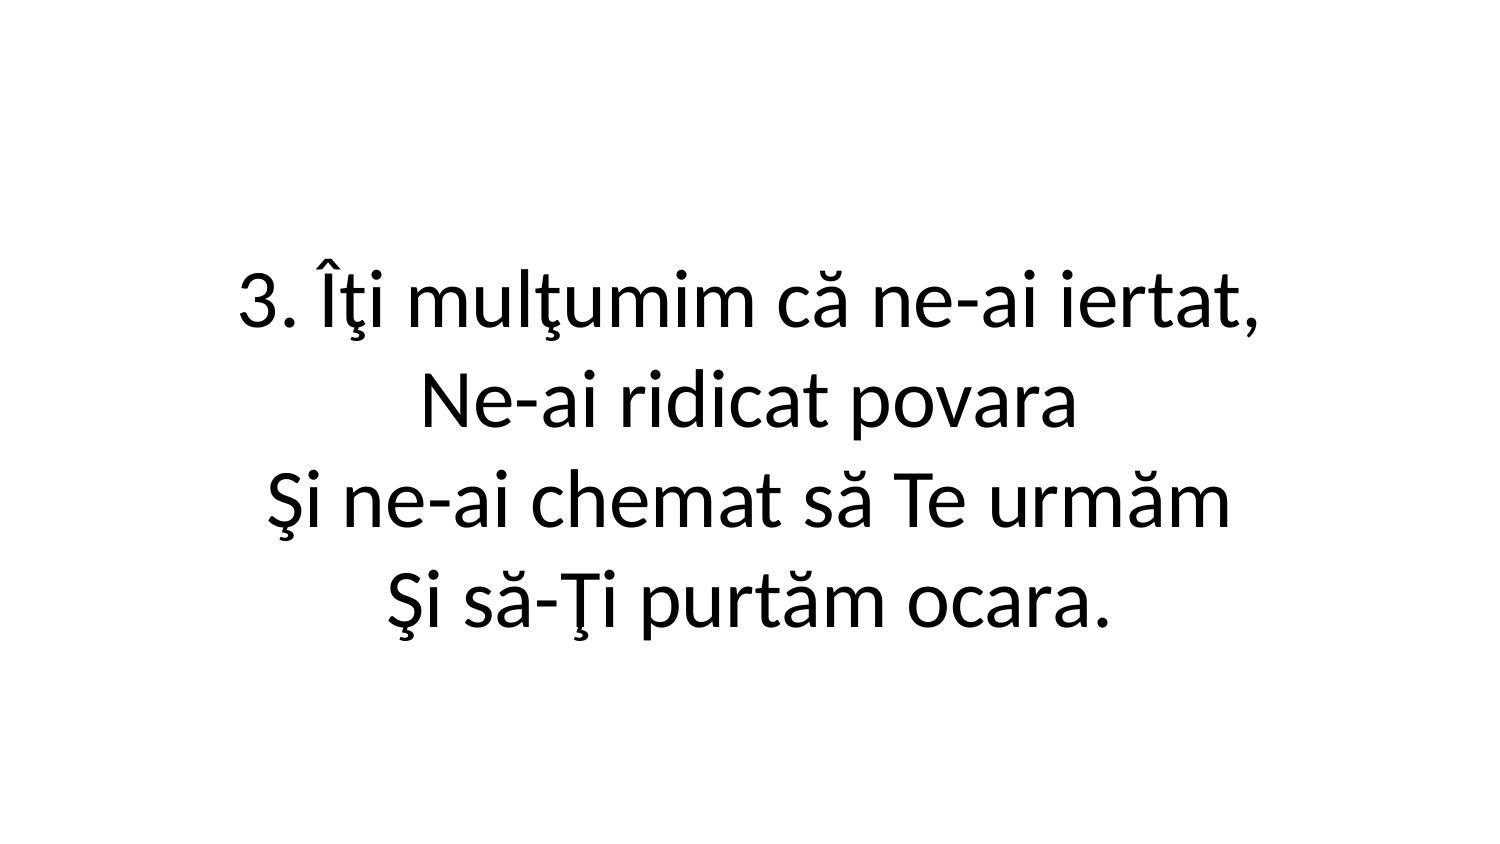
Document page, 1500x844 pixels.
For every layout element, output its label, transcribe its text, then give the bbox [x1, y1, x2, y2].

text_box 3. Îţi mulţumim că ne-ai iertat, Ne-ai ridicat povara Şi ne-ai chemat să Te urmăm Şi să-Ţi purtăm ocara. [221, 192, 1278, 652]
